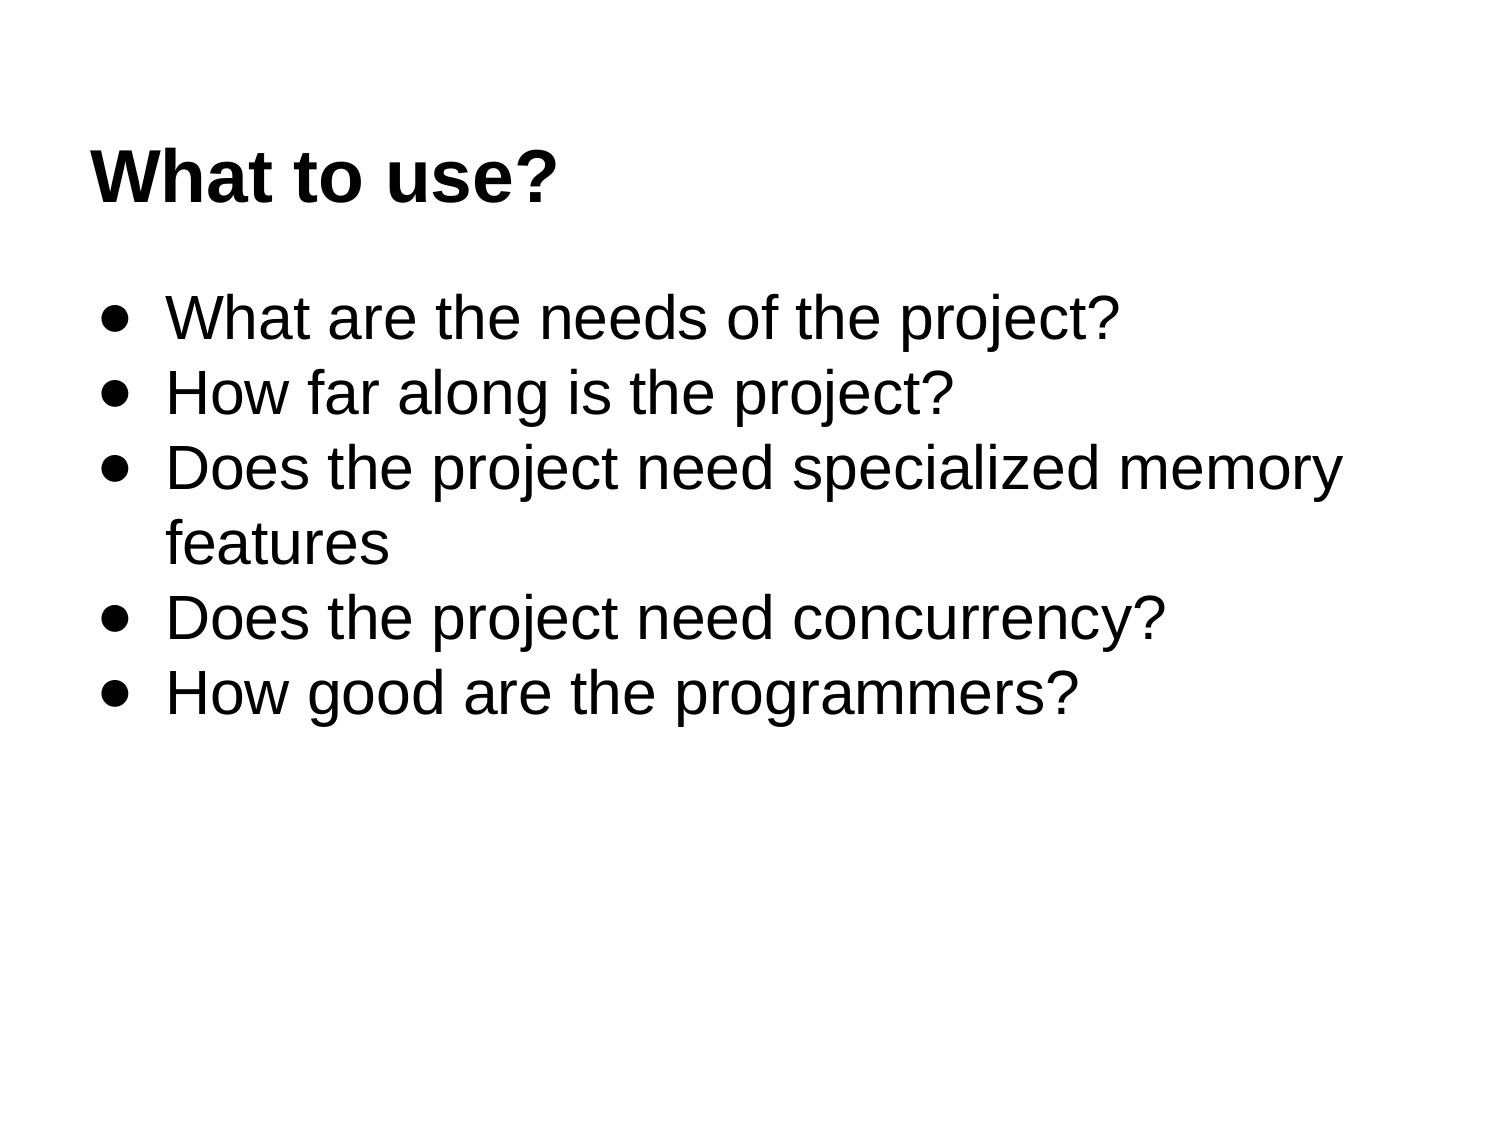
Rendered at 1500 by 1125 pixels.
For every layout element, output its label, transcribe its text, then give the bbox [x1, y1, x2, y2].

title What to use? [75, 45, 1425, 233]
list What are the needs of the project? How far along is the project? Does the project need specialized memory features Does the project need concurrency? How good are the programmers? [75, 262, 1425, 1078]
